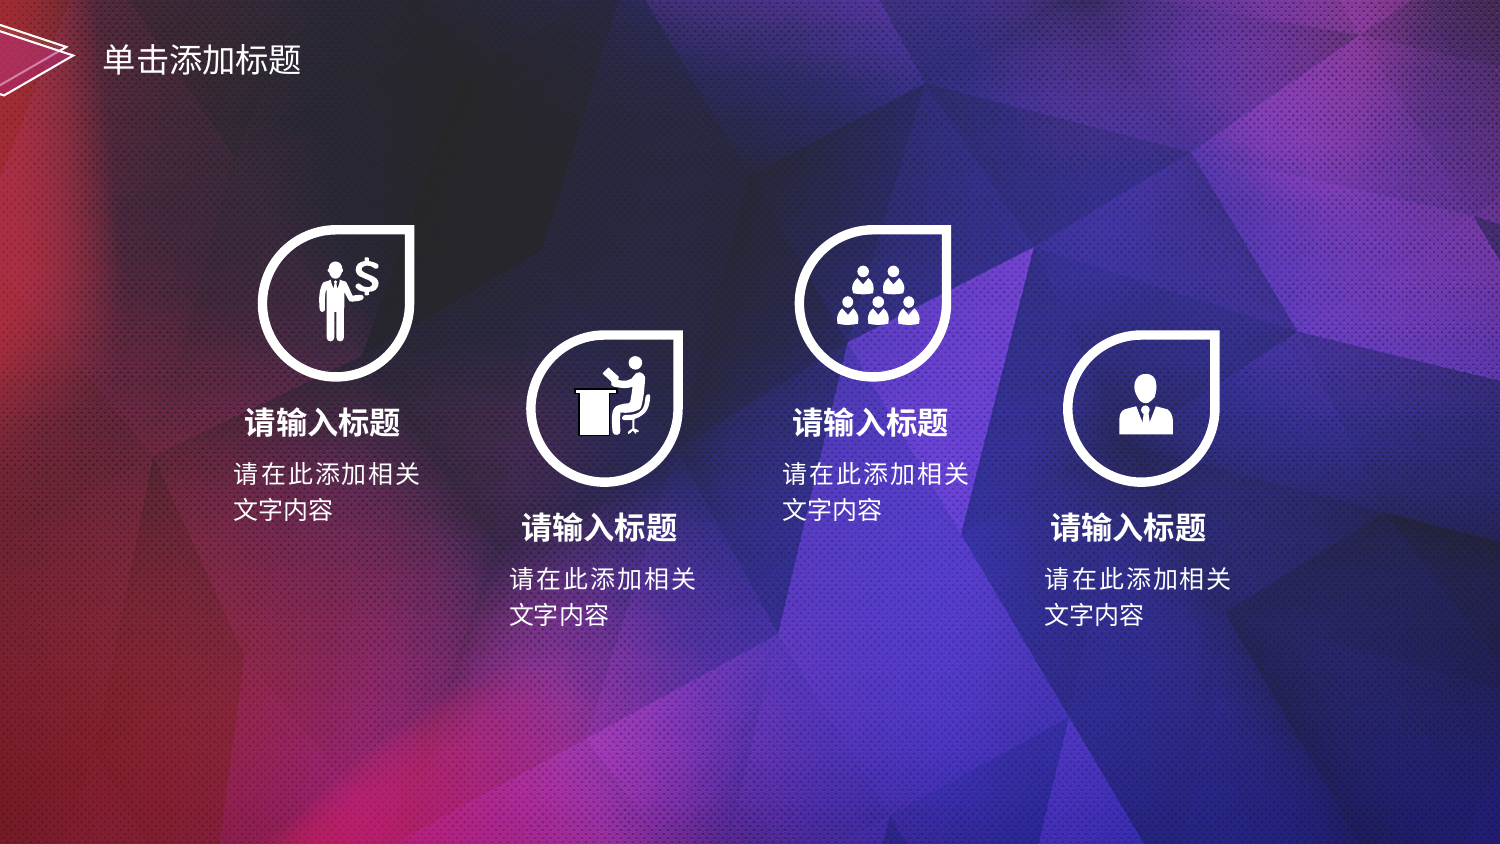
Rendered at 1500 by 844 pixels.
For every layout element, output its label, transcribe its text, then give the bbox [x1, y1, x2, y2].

text_box 请在此添加相关文字内容 [771, 446, 982, 530]
text_box 请在此添加相关文字内容 [1033, 552, 1244, 636]
text_box 请输入标题 [781, 397, 987, 447]
text_box 请在此添加相关文字内容 [222, 446, 433, 530]
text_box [0, 0, 57, 89]
text_box 单击添加标题 [88, 31, 412, 87]
text_box 请输入标题 [510, 502, 715, 552]
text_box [262, 229, 410, 377]
picture [0, 0, 1500, 844]
text_box 请在此添加相关文字内容 [497, 552, 708, 636]
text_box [1067, 334, 1215, 483]
text_box 请输入标题 [233, 397, 439, 447]
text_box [530, 334, 679, 483]
text_box 请输入标题 [1038, 502, 1244, 552]
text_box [799, 229, 947, 377]
